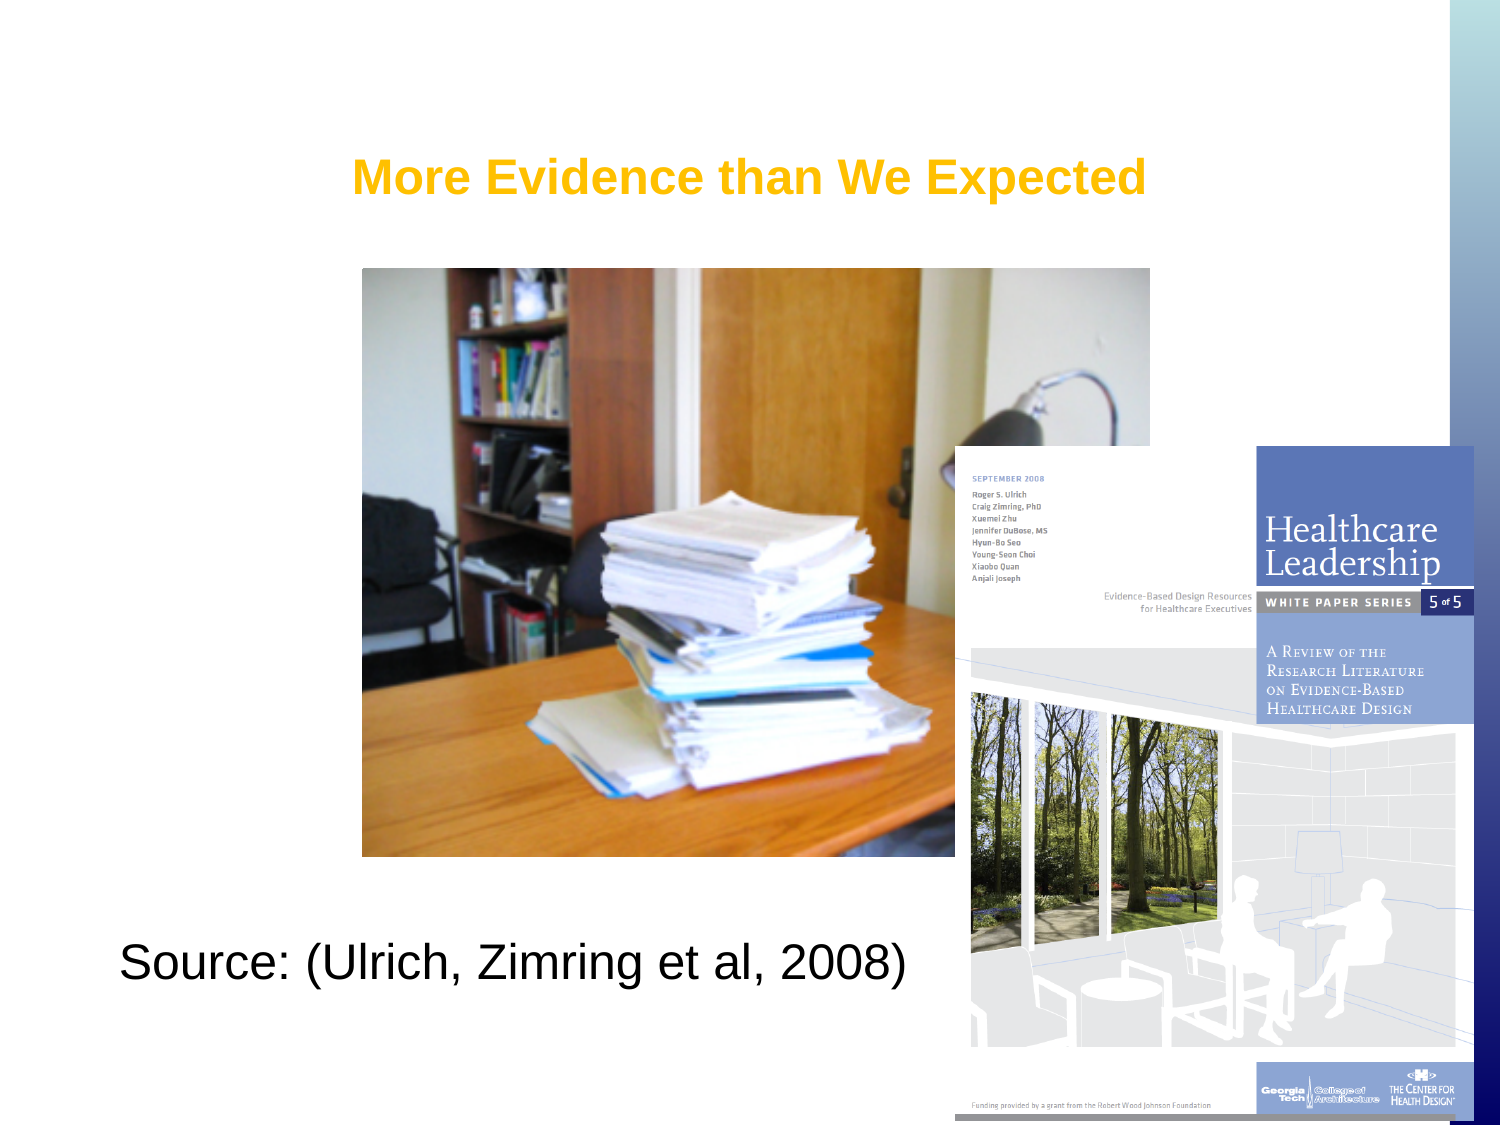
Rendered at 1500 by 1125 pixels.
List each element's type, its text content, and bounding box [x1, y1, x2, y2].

text_box Source: (Ulrich, Zimring et al, 2008) [104, 921, 924, 997]
picture [362, 267, 1474, 1122]
text_box More Evidence than We Expected [99, 137, 1400, 213]
